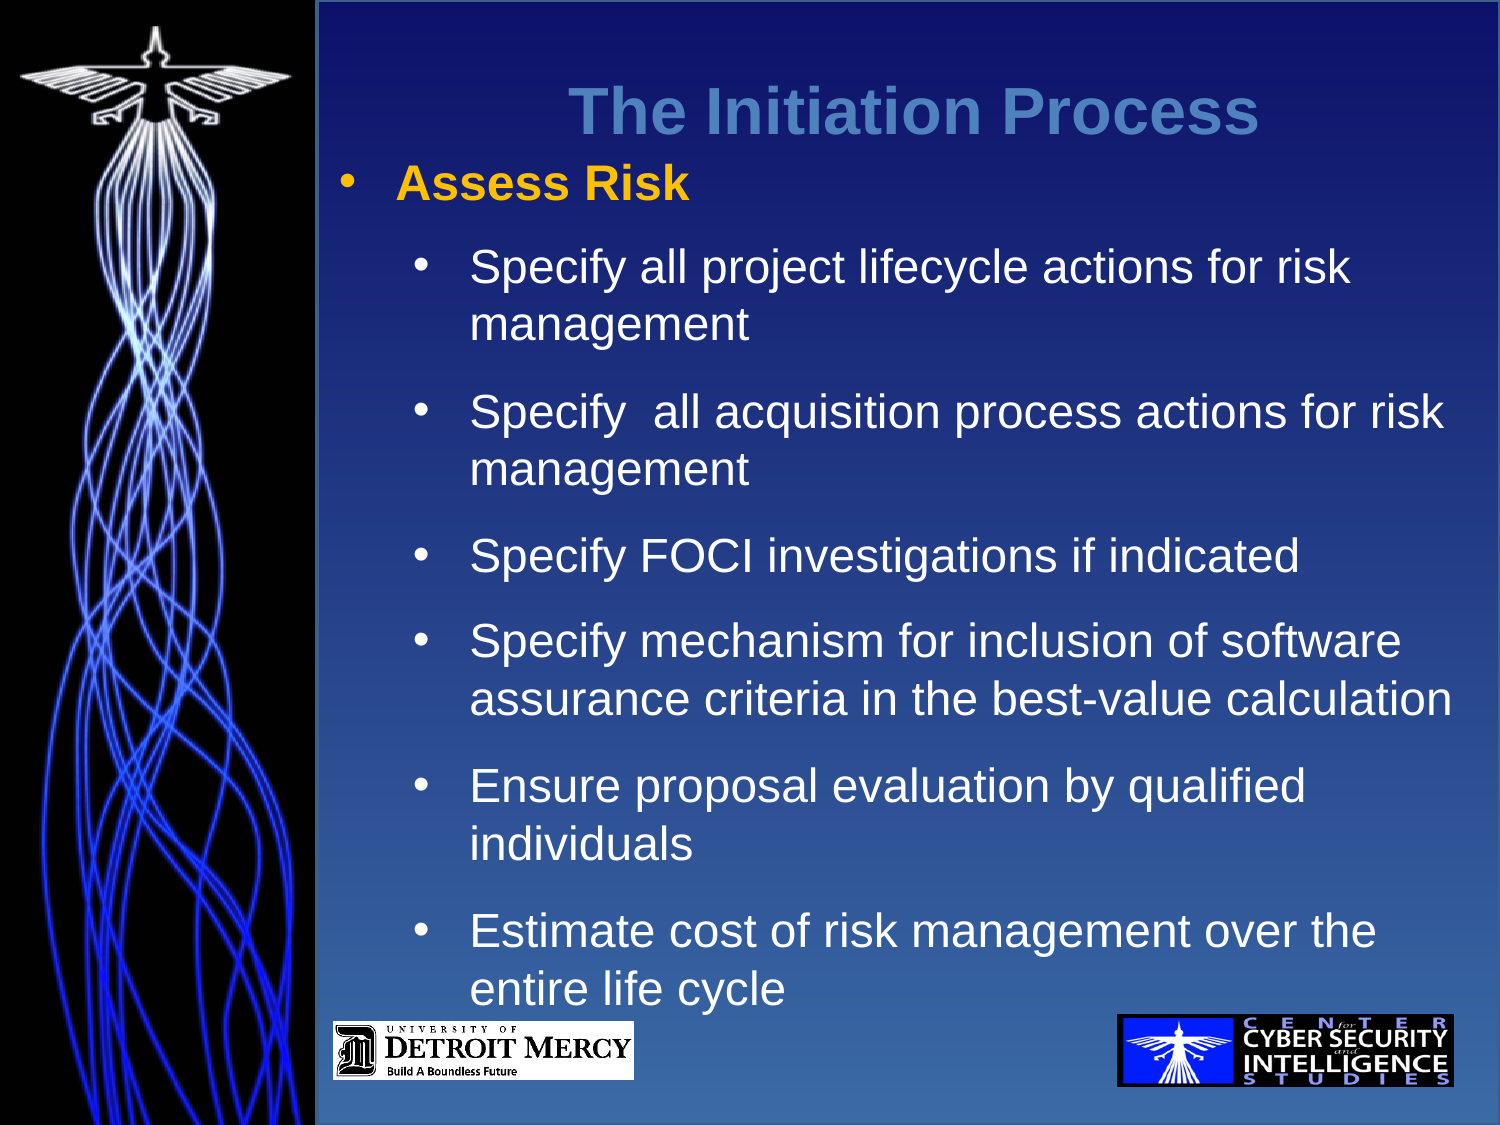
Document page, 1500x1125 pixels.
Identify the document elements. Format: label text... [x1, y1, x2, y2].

picture [0, 0, 316, 1125]
text_box Assess Risk Specify all project lifecycle actions for risk management Specify all acquisition process actions for risk management Specify FOCI investigations if indicated Specify mechanism for inclusion of software assurance criteria in the best-value calculation Ensure proposal evaluation by qualified individuals Estimate cost of risk management over the entire life cycle [322, 141, 1495, 880]
picture [1117, 1013, 1455, 1087]
text_box The Initiation Process [367, 59, 1463, 141]
text_box [317, 0, 1500, 1125]
picture [332, 1021, 634, 1080]
